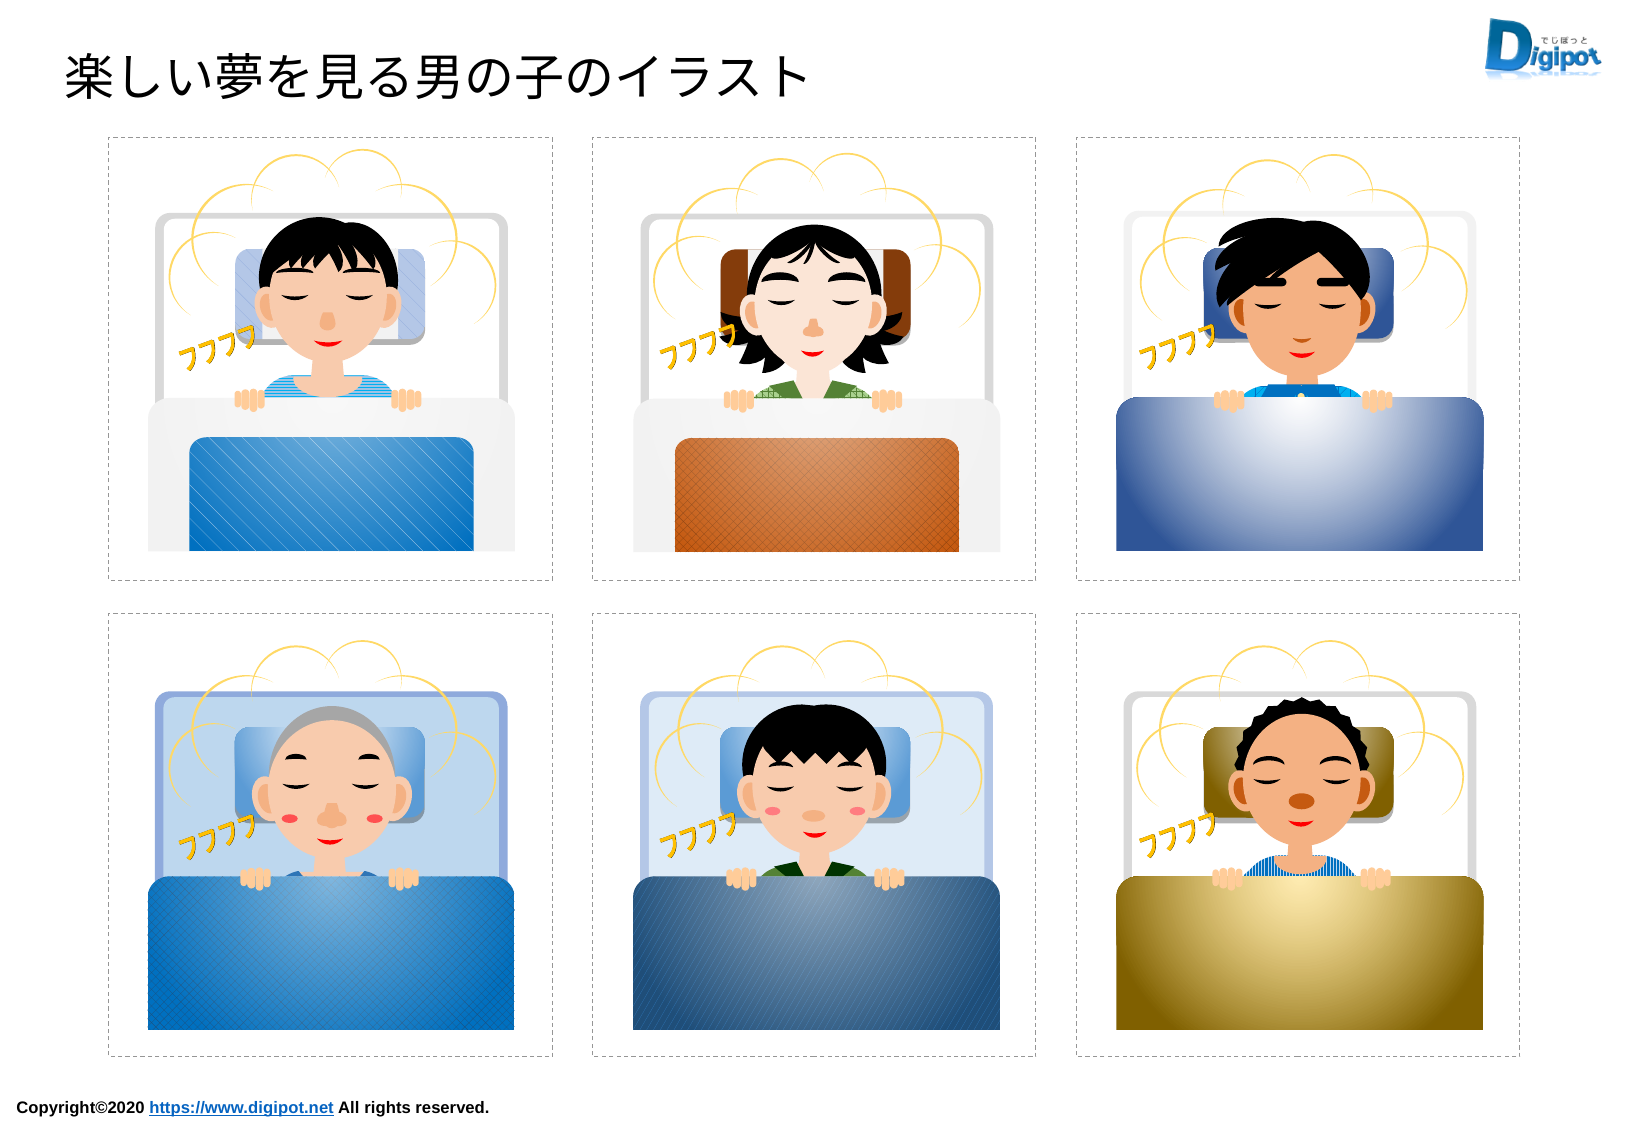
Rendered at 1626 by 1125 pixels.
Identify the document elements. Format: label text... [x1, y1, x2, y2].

picture [1485, 18, 1602, 82]
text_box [1116, 154, 1484, 551]
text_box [633, 153, 1001, 553]
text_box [147, 640, 515, 1030]
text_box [1116, 640, 1484, 1030]
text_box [148, 149, 515, 552]
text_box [633, 640, 1000, 1030]
text_box 楽しい夢を見る男の子のイラスト [49, 38, 829, 113]
